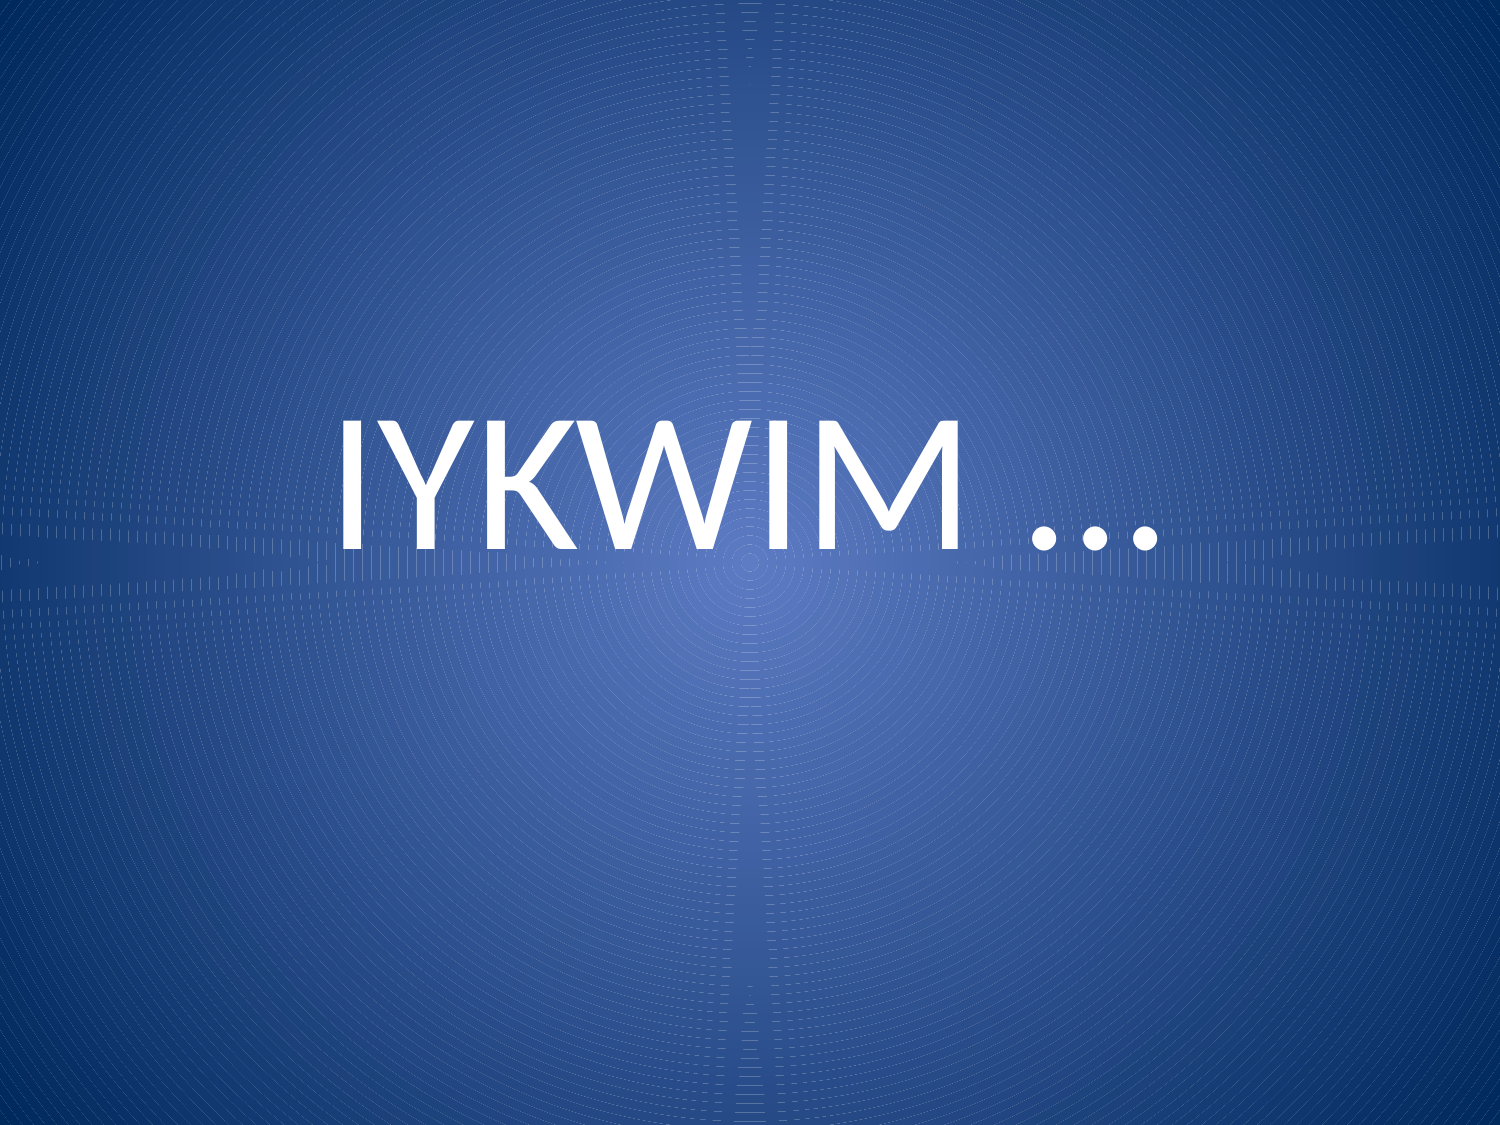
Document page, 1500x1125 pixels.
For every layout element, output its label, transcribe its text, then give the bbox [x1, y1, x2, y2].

title IYKWIM ... [112, 349, 1388, 591]
